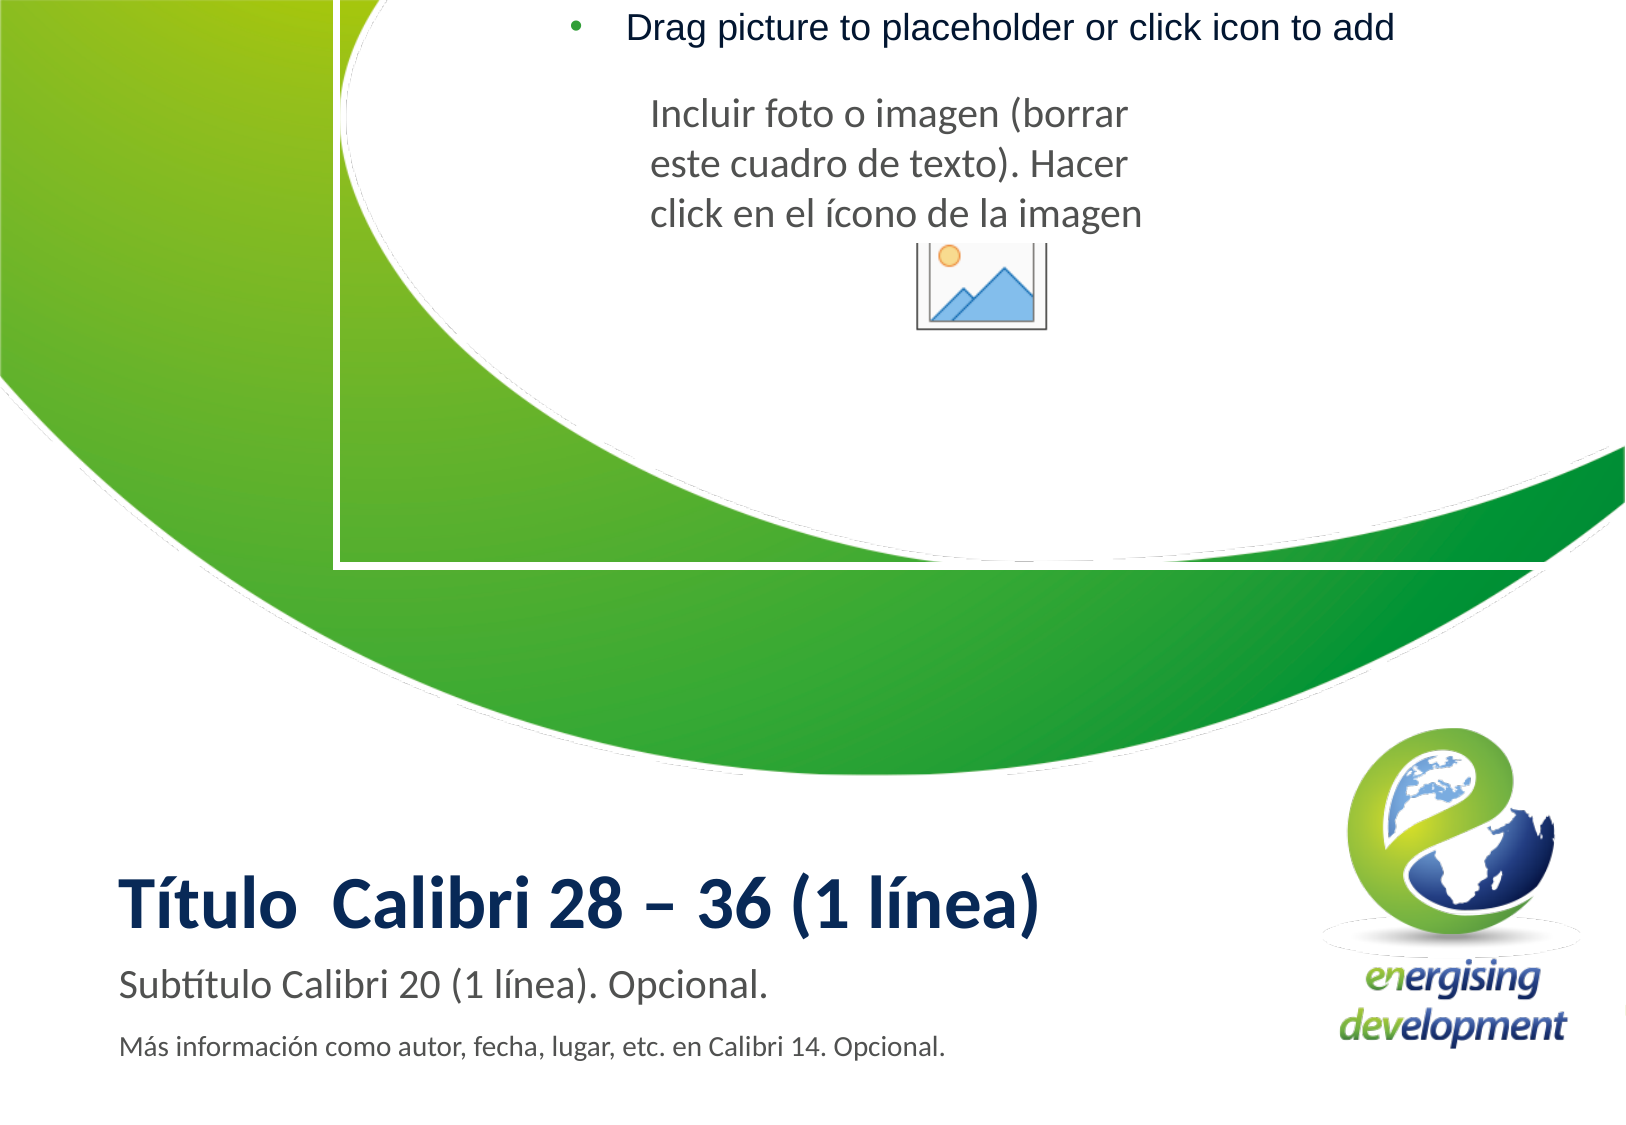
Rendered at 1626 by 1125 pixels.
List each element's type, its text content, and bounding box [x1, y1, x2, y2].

subtitle Subtítulo Calibri 20 (1 línea). Opcional. Más información como autor, fecha, lugar, etc. en Calibri 14. Opcional. [103, 948, 1274, 1122]
picture [0, 0, 1625, 1050]
title Título Calibri 28 – 36 (1 línea) [103, 775, 1274, 948]
picture [339, 0, 1625, 563]
